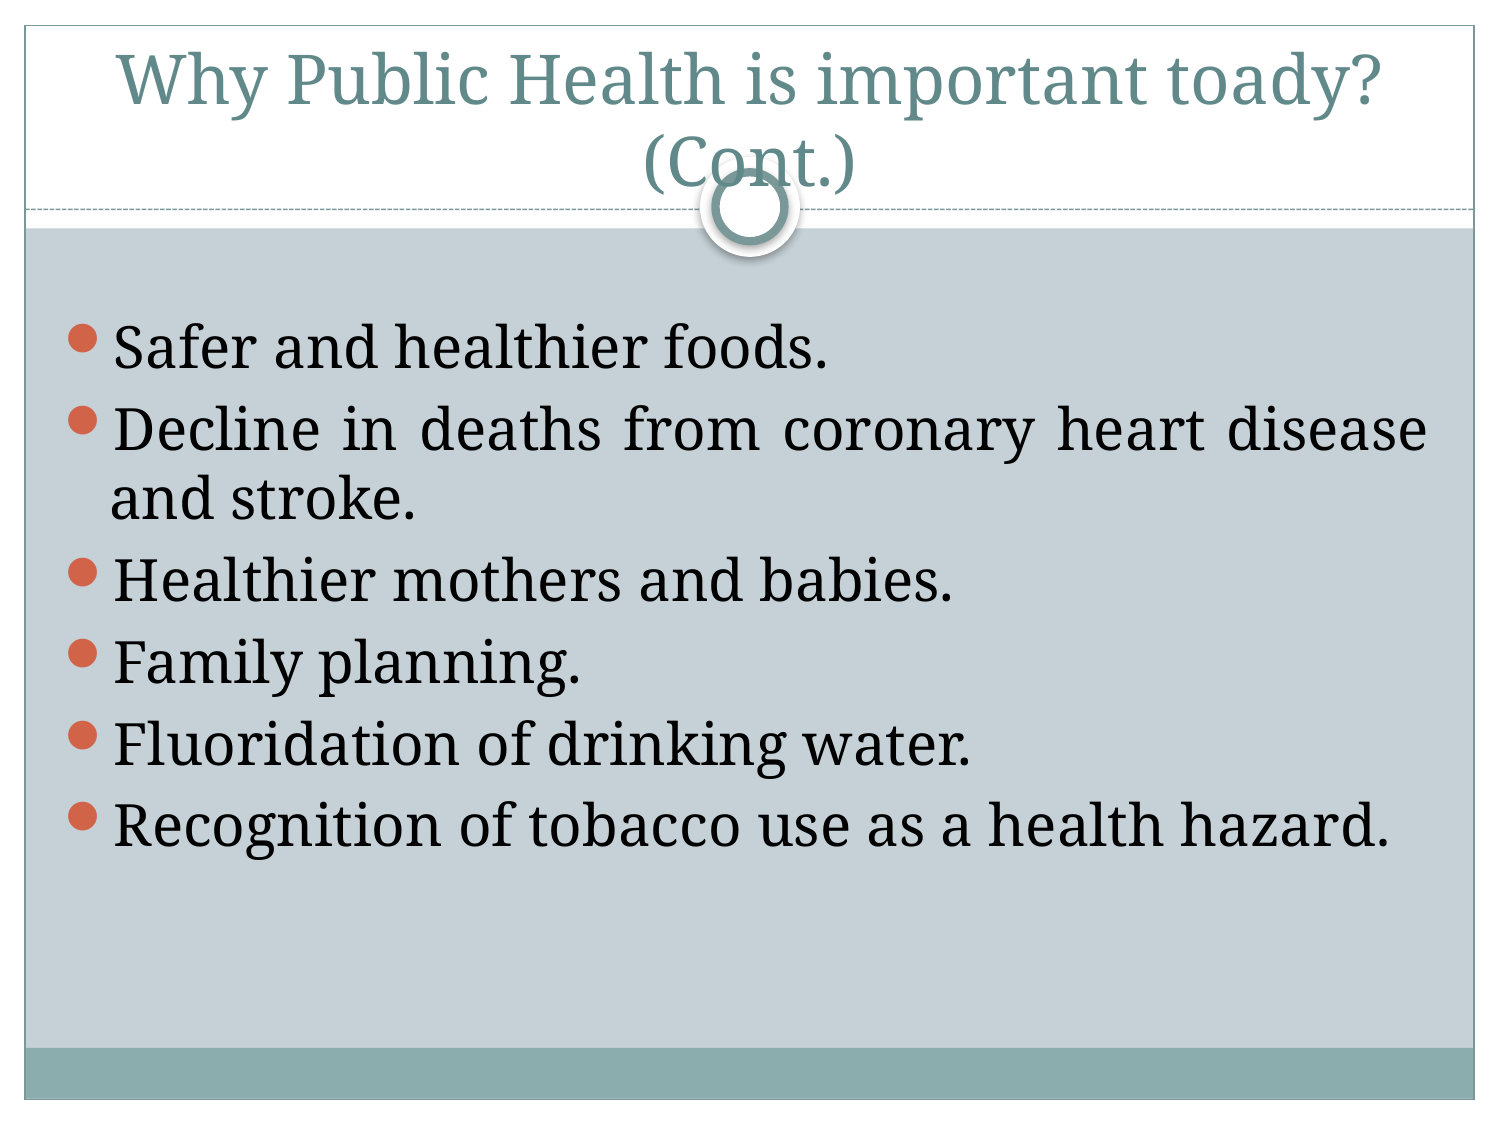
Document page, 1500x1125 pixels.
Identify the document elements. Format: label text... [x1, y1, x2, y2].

title Why Public Health is important toady? (Cont.) [29, 49, 1471, 209]
list Safer and healthier foods. Decline in deaths from coronary heart disease and stroke. Healthier mothers and babies. Family planning. Fluoridation of drinking water. Recognition of tobacco use as a health hazard. [49, 302, 1445, 1001]
